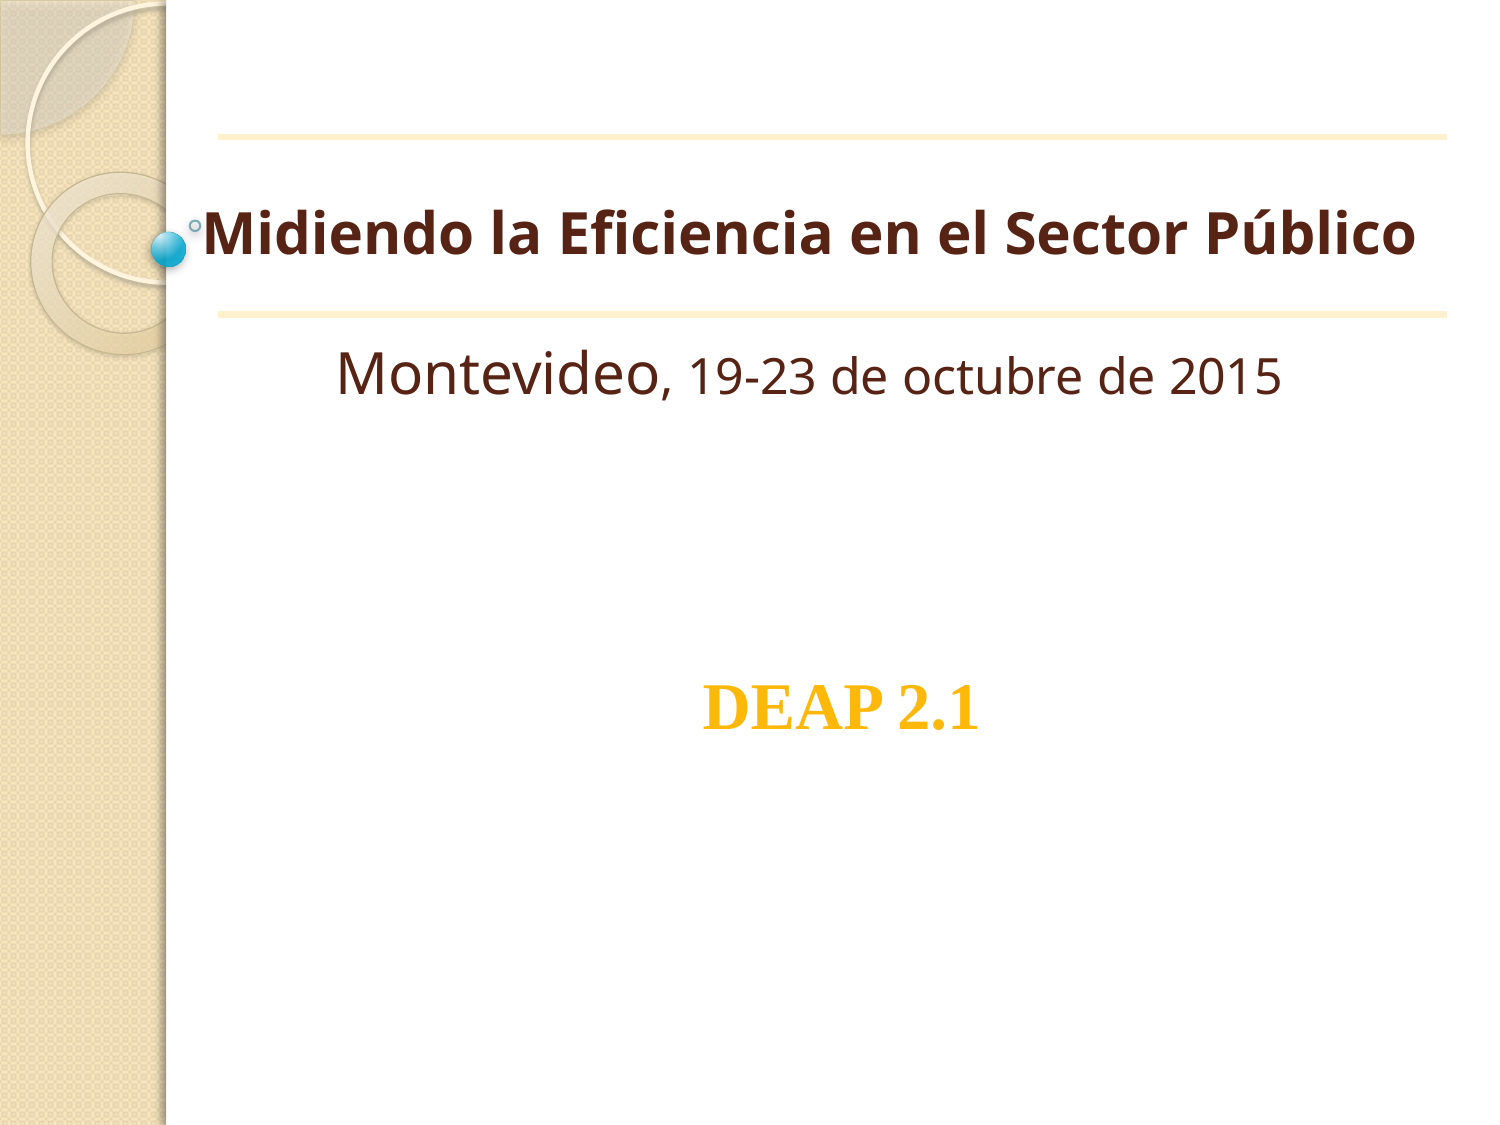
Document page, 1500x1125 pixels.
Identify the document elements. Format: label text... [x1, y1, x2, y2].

subtitle DEAP 2.1 [231, 562, 1447, 850]
title Midiendo la Eficiencia en el Sector Público Montevideo, 19-23 de octubre de 2015 [171, 172, 1447, 414]
